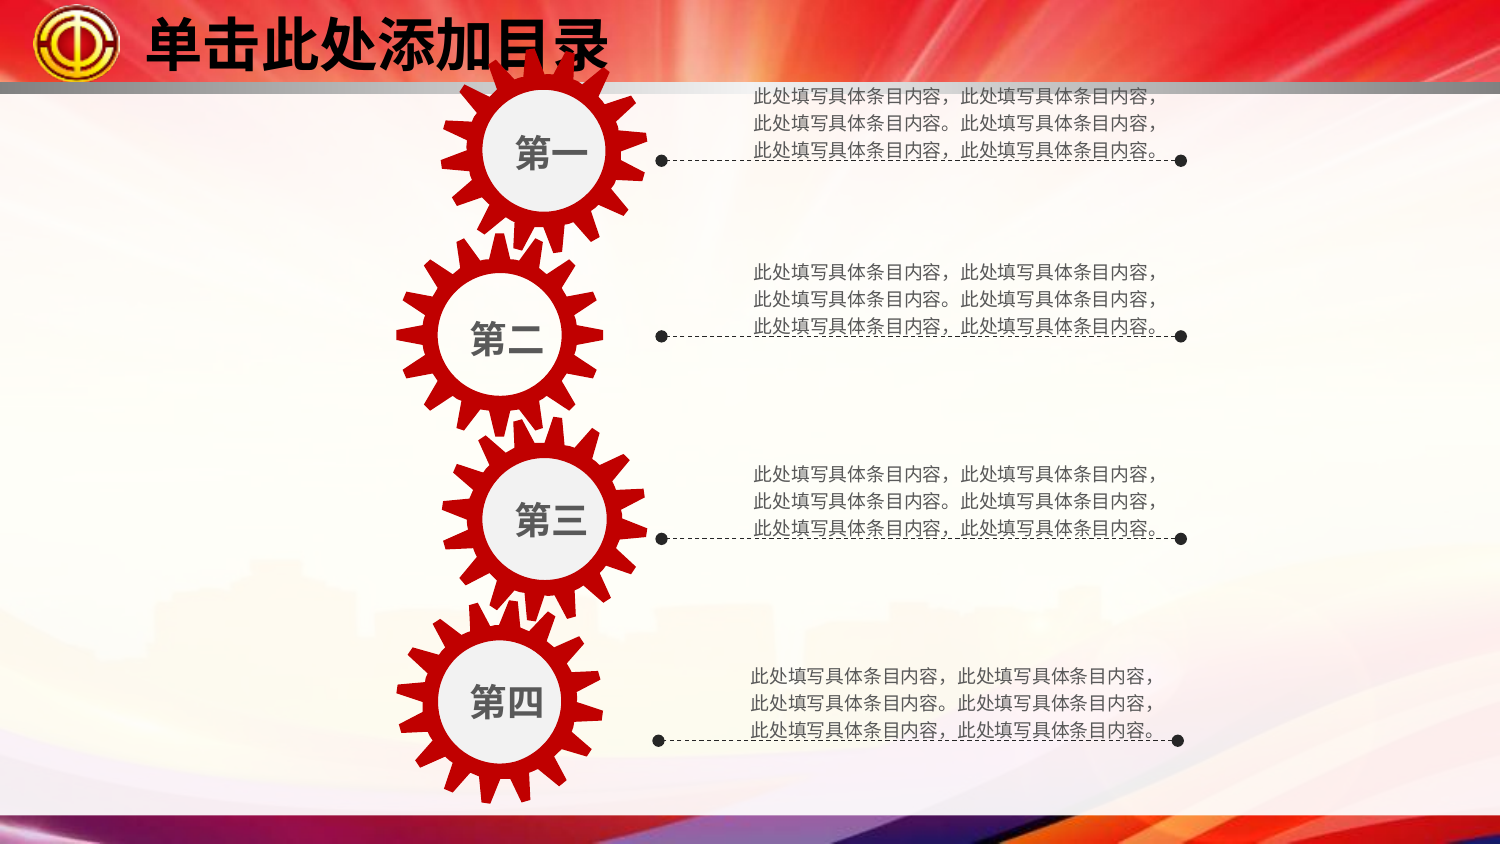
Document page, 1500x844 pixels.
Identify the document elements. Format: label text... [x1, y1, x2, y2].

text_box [396, 600, 603, 804]
picture [0, 816, 1500, 844]
text_box [396, 254, 604, 416]
picture [0, 0, 1500, 82]
picture [508, 40, 535, 47]
text_box 此处填写具体条目内容，此处填写具体条目内容，此处填写具体条目内容。此处填写具体条目内容，此处填写具体条目内容，此处填写具体条目内容。 [738, 451, 1199, 547]
picture [474, 30, 482, 48]
picture [585, 44, 598, 48]
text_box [441, 416, 648, 622]
text_box 此处填写具体条目内容，此处填写具体条目内容，此处填写具体条目内容。此处填写具体条目内容，此处填写具体条目内容，此处填写具体条目内容。 [738, 72, 1199, 169]
picture [450, 34, 457, 48]
text_box 第二 [455, 308, 560, 369]
text_box 此处填写具体条目内容，此处填写具体条目内容，此处填写具体条目内容。此处填写具体条目内容，此处填写具体条目内容，此处填写具体条目内容。 [738, 248, 1199, 345]
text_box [440, 48, 648, 254]
picture [508, 26, 535, 33]
text_box 此处填写具体条目内容，此处填写具体条目内容，此处填写具体条目内容。此处填写具体条目内容，此处填写具体条目内容，此处填写具体条目内容。 [735, 652, 1196, 749]
